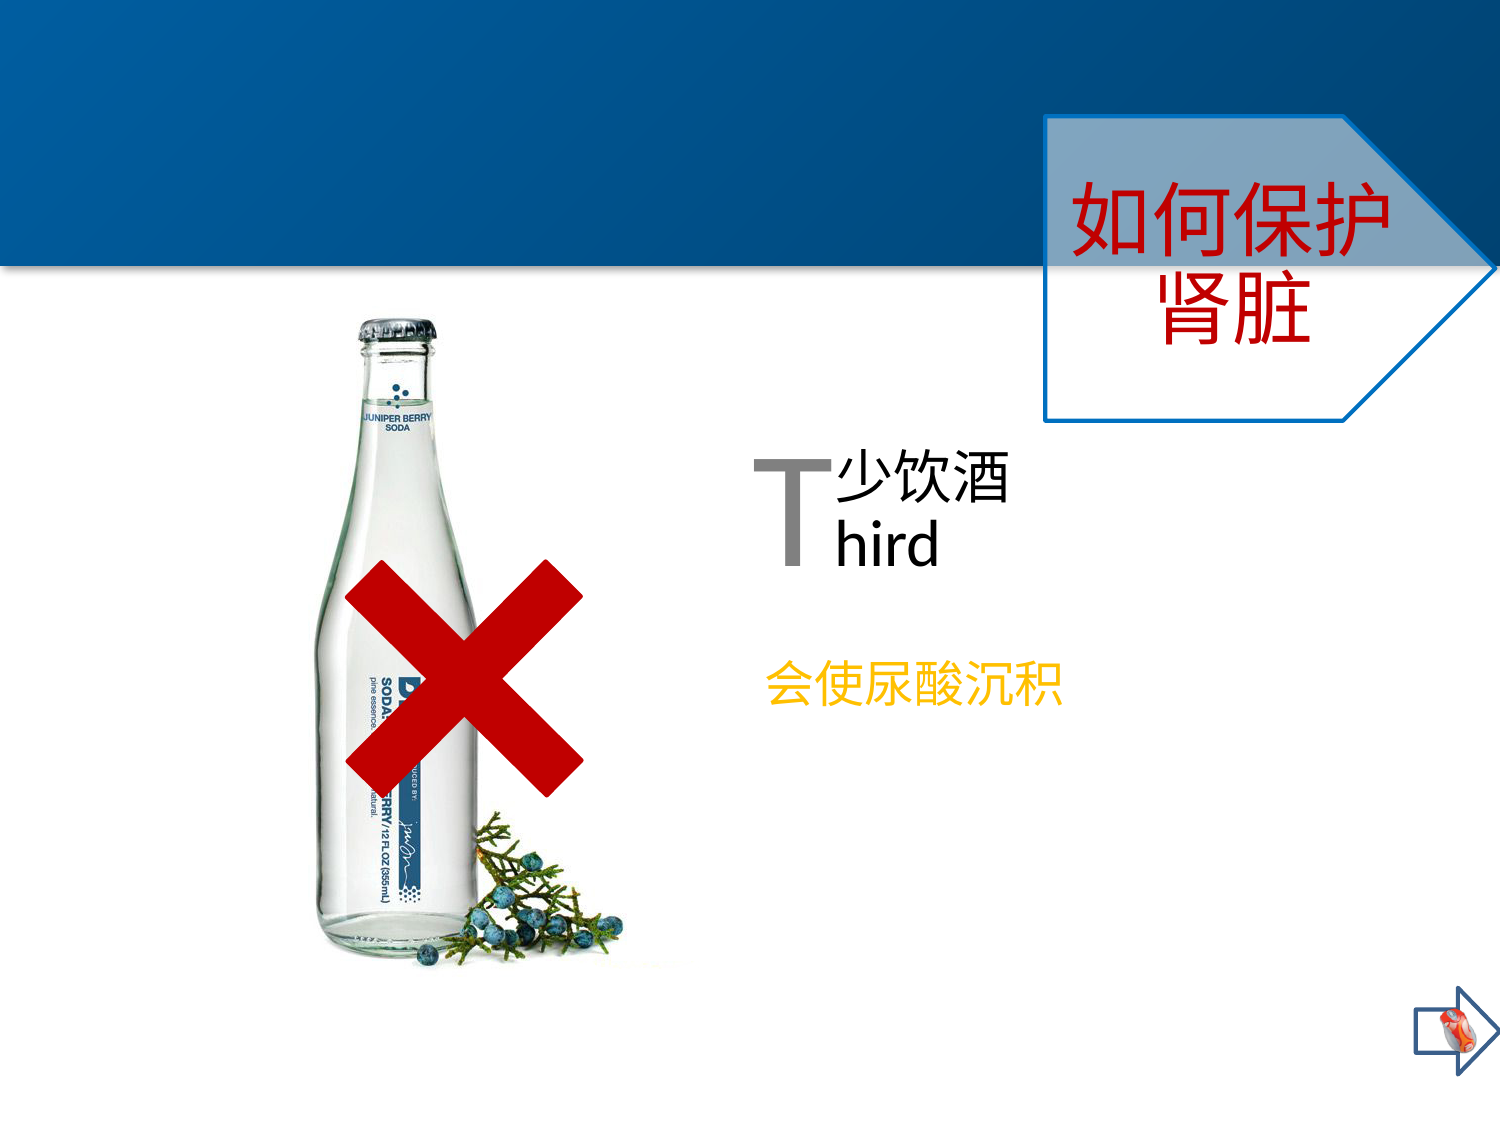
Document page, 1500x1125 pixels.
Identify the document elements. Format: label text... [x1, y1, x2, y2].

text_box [737, 392, 1353, 610]
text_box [1415, 987, 1500, 1075]
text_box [196, 290, 733, 988]
text_box 如何保护肾脏 [1043, 114, 1498, 409]
text_box 会使尿酸沉积 [750, 645, 1341, 720]
text_box [0, 0, 1500, 268]
